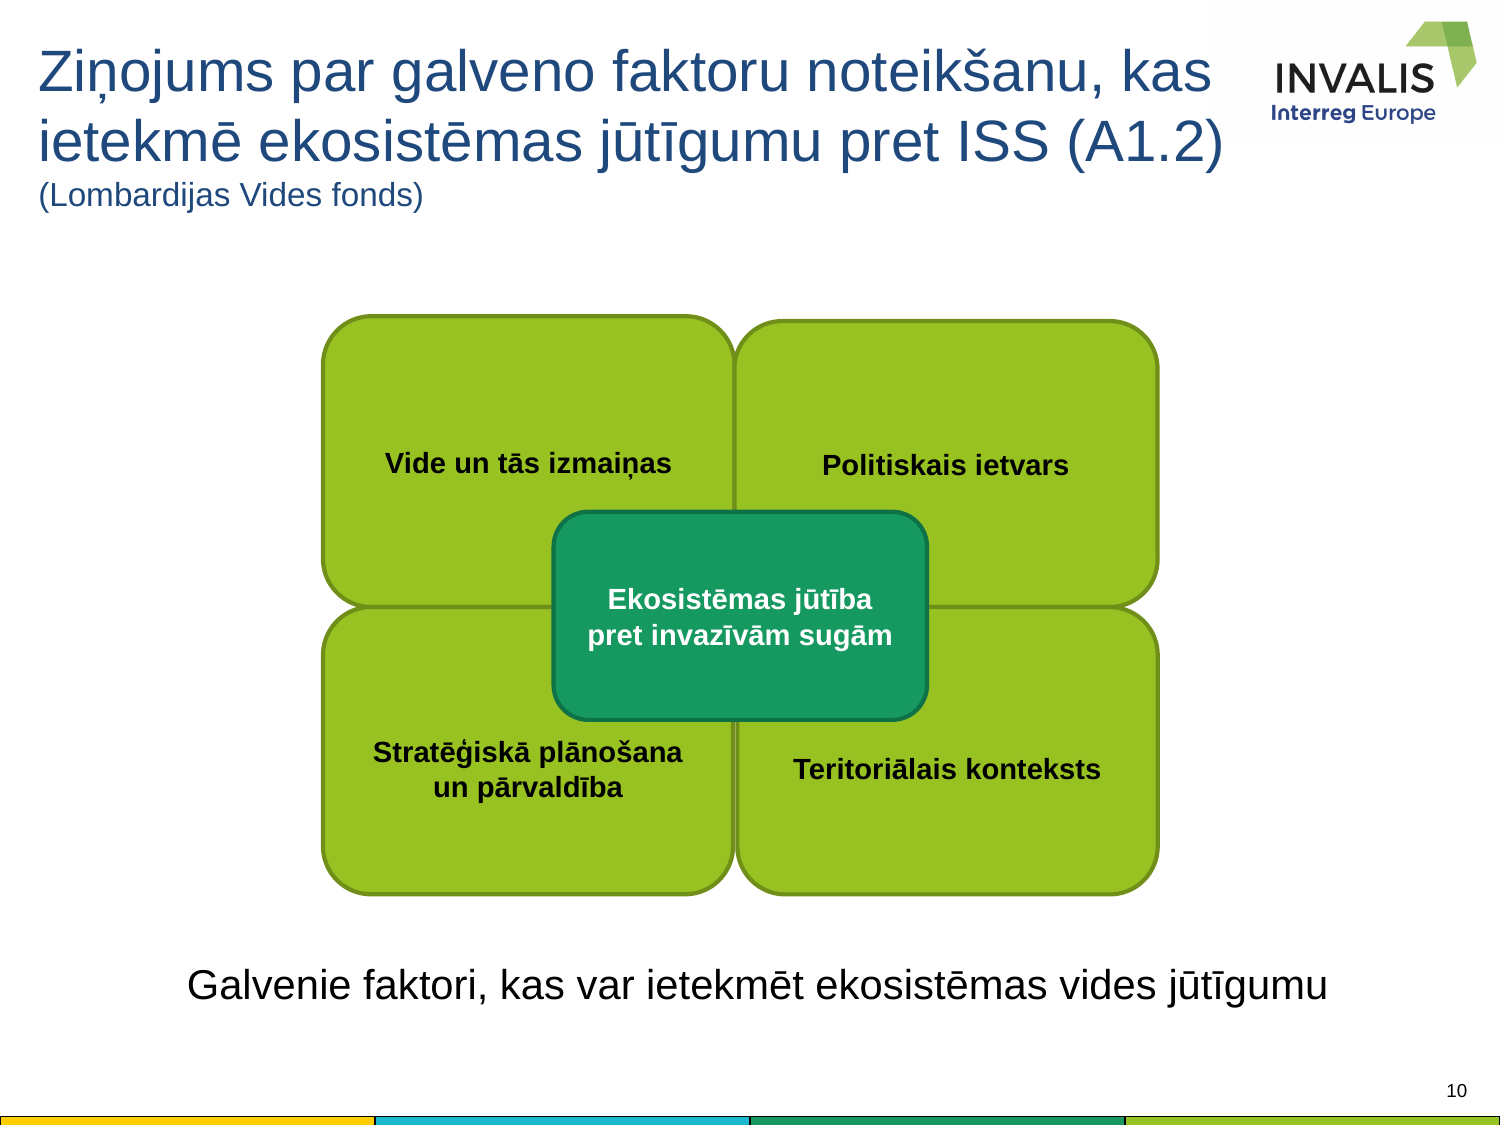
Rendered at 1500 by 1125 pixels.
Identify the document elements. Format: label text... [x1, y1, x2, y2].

text_box Ekosistēmas jūtība pret invazīvām sugām [551, 509, 930, 722]
text_box Stratēģiskā plānošana un pārvaldība [320, 604, 735, 897]
text_box Teritoriālais konteksts [735, 604, 1160, 897]
picture [1208, 0, 1500, 146]
text_box Ziņojums par galveno faktoru noteikšanu, kas ietekmē ekosistēmas jūtīgumu pret ISS (A1.2) (Lombardijas Vides fonds) [23, 32, 1288, 214]
text_box Politiskais ietvars [732, 318, 1160, 607]
title Galvenie faktori, kas var ietekmēt ekosistēmas vides jūtīgumu [171, 946, 1500, 1020]
text_box Vide un tās izmaiņas [320, 314, 735, 607]
